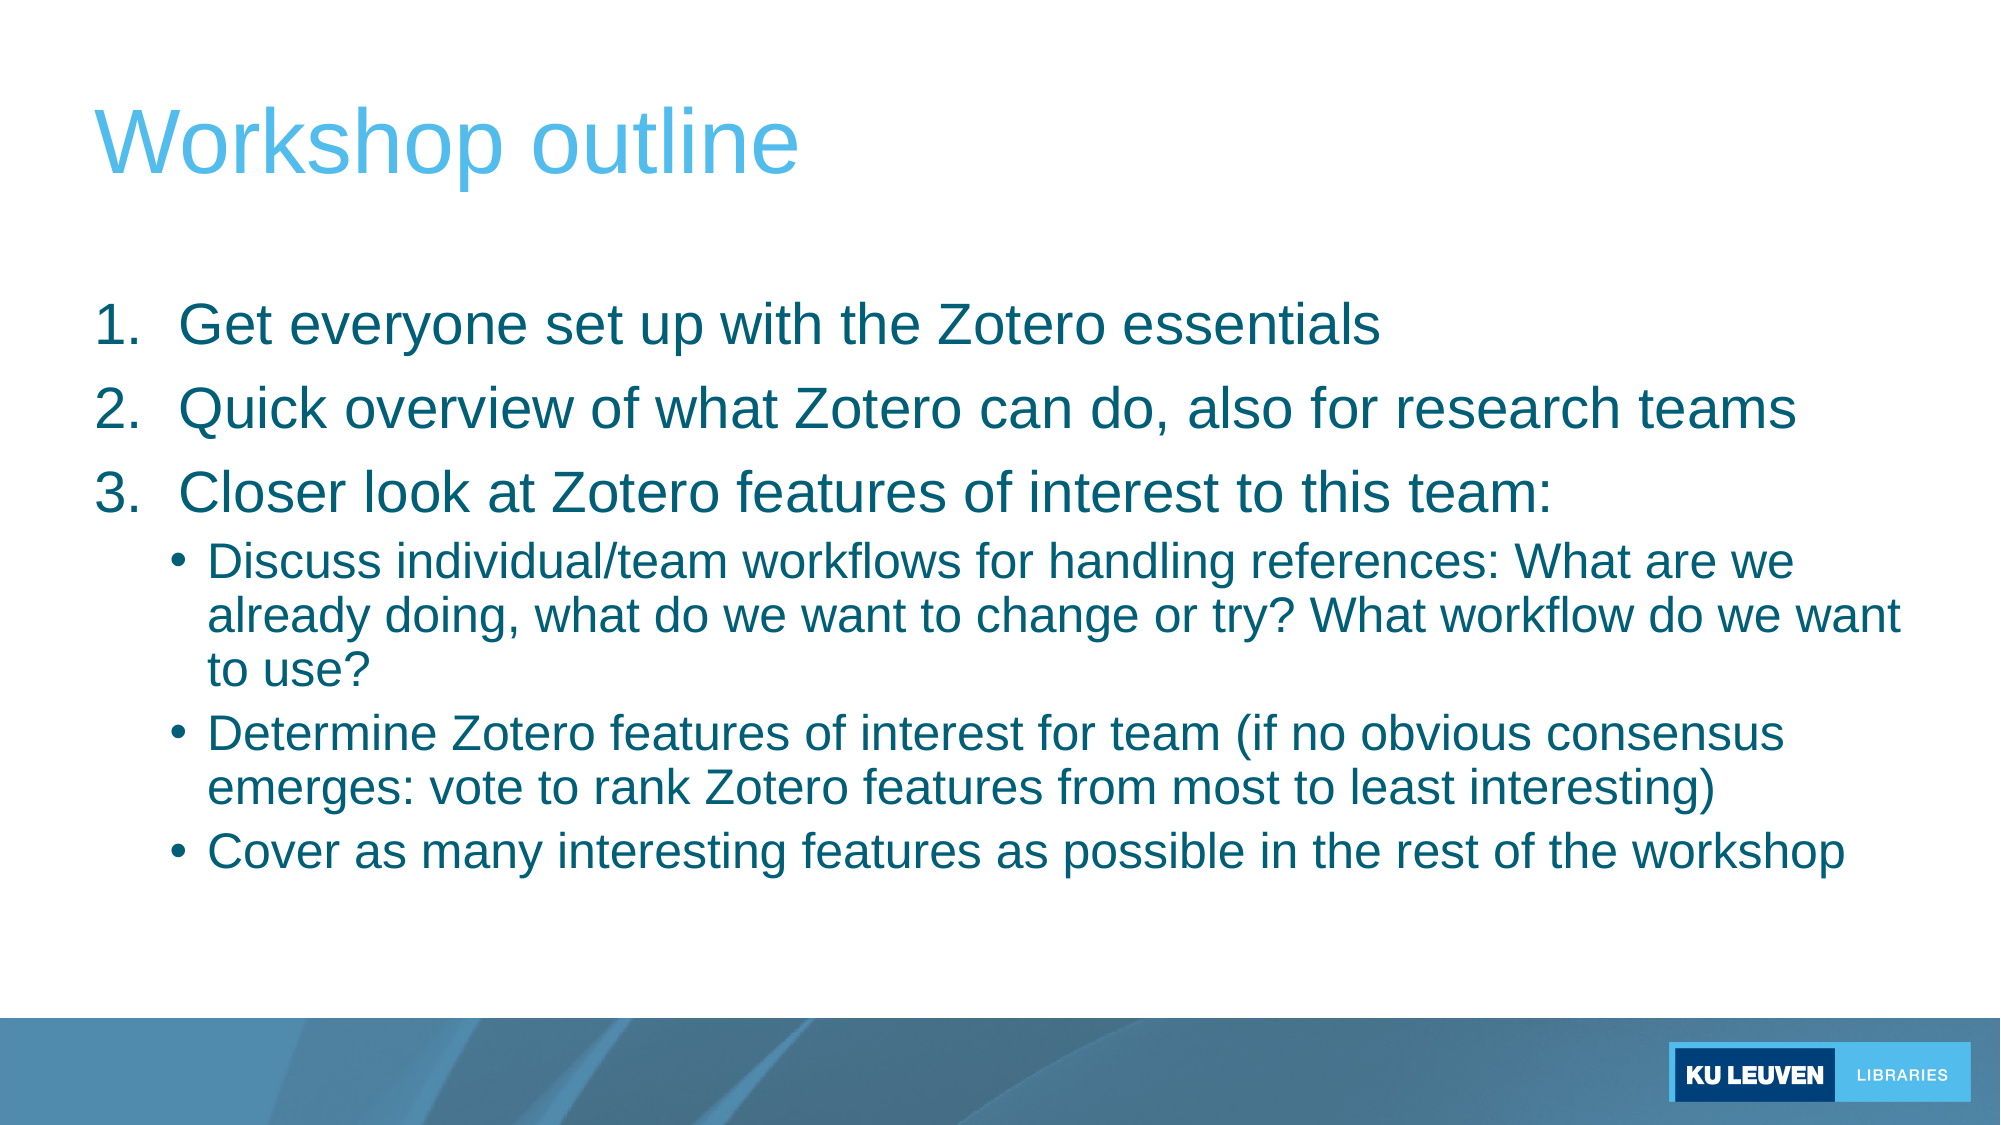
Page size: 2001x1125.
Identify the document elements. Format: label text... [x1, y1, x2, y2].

title Workshop outline [94, 94, 1906, 294]
picture [0, 1018, 2000, 1125]
list Get everyone set up with the Zotero essentials Quick overview of what Zotero can do, also for research teams Closer look at Zotero features of interest to this team: Discuss individual/team workflows for handling references: What are we already doing, what do we want to change or try? What workflow do we want to use? Determine Zotero features of interest for team (if no obvious consensus emerges: vote to rank Zotero features from most to least interesting) Cover as many interesting features as possible in the rest of the workshop [94, 294, 1906, 982]
